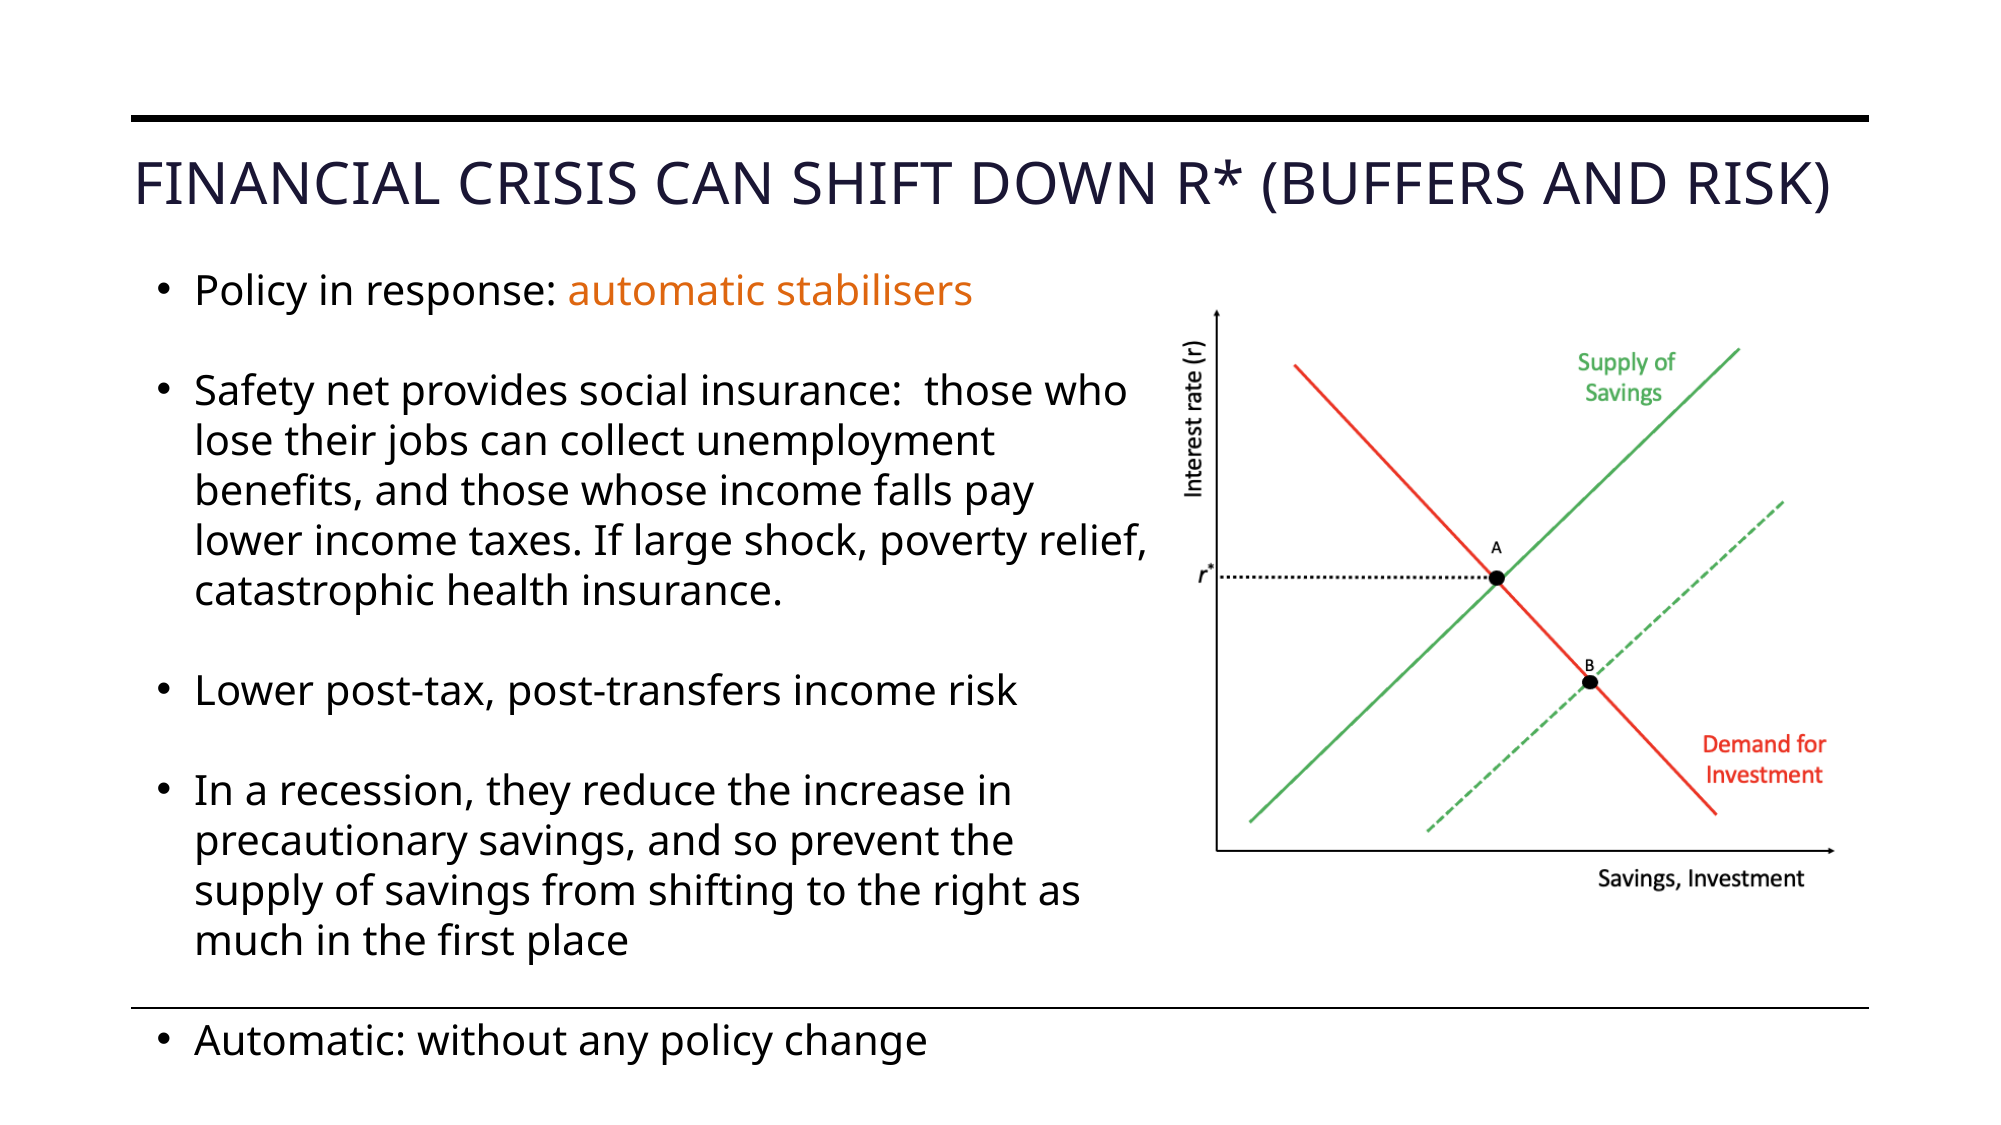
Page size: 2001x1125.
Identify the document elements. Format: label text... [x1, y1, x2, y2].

text_box Policy in response: automatic stabilisers Safety net provides social insurance: those who lose their jobs can collect unemployment benefits, and those whose income falls pay lower income taxes. If large shock, poverty relief, catastrophic health insurance. Lower post-tax, post-transfers income risk In a recession, they reduce the increase in precautionary savings, and so prevent the supply of savings from shifting to the right as much in the first place Automatic: without any policy change [141, 255, 1168, 982]
title Financial crisis can shift down r* (buffers and risk) [118, 138, 1875, 240]
picture [1167, 282, 1859, 922]
